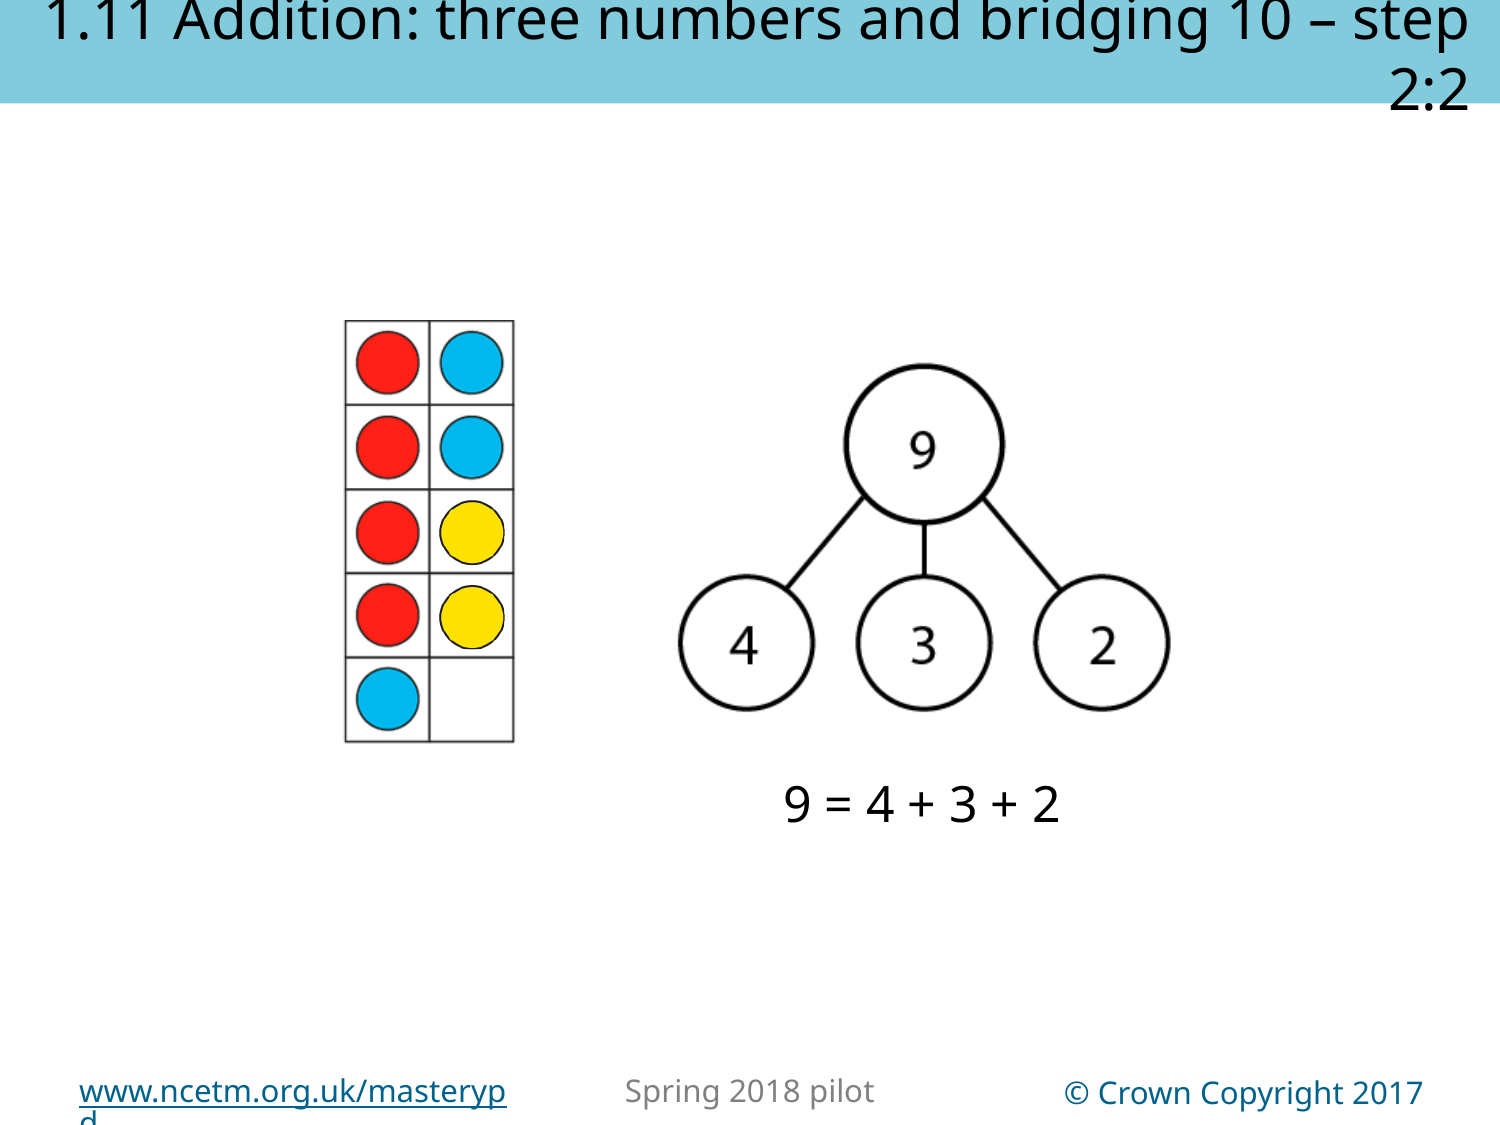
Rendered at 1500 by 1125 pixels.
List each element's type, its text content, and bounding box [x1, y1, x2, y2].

text_box 9 = 4 + 3 + 2 [748, 764, 1096, 840]
picture [634, 344, 1210, 728]
list 1.11 Addition: three numbers and bridging 10 – step 2:2 [0, 0, 1500, 104]
picture [322, 318, 582, 751]
